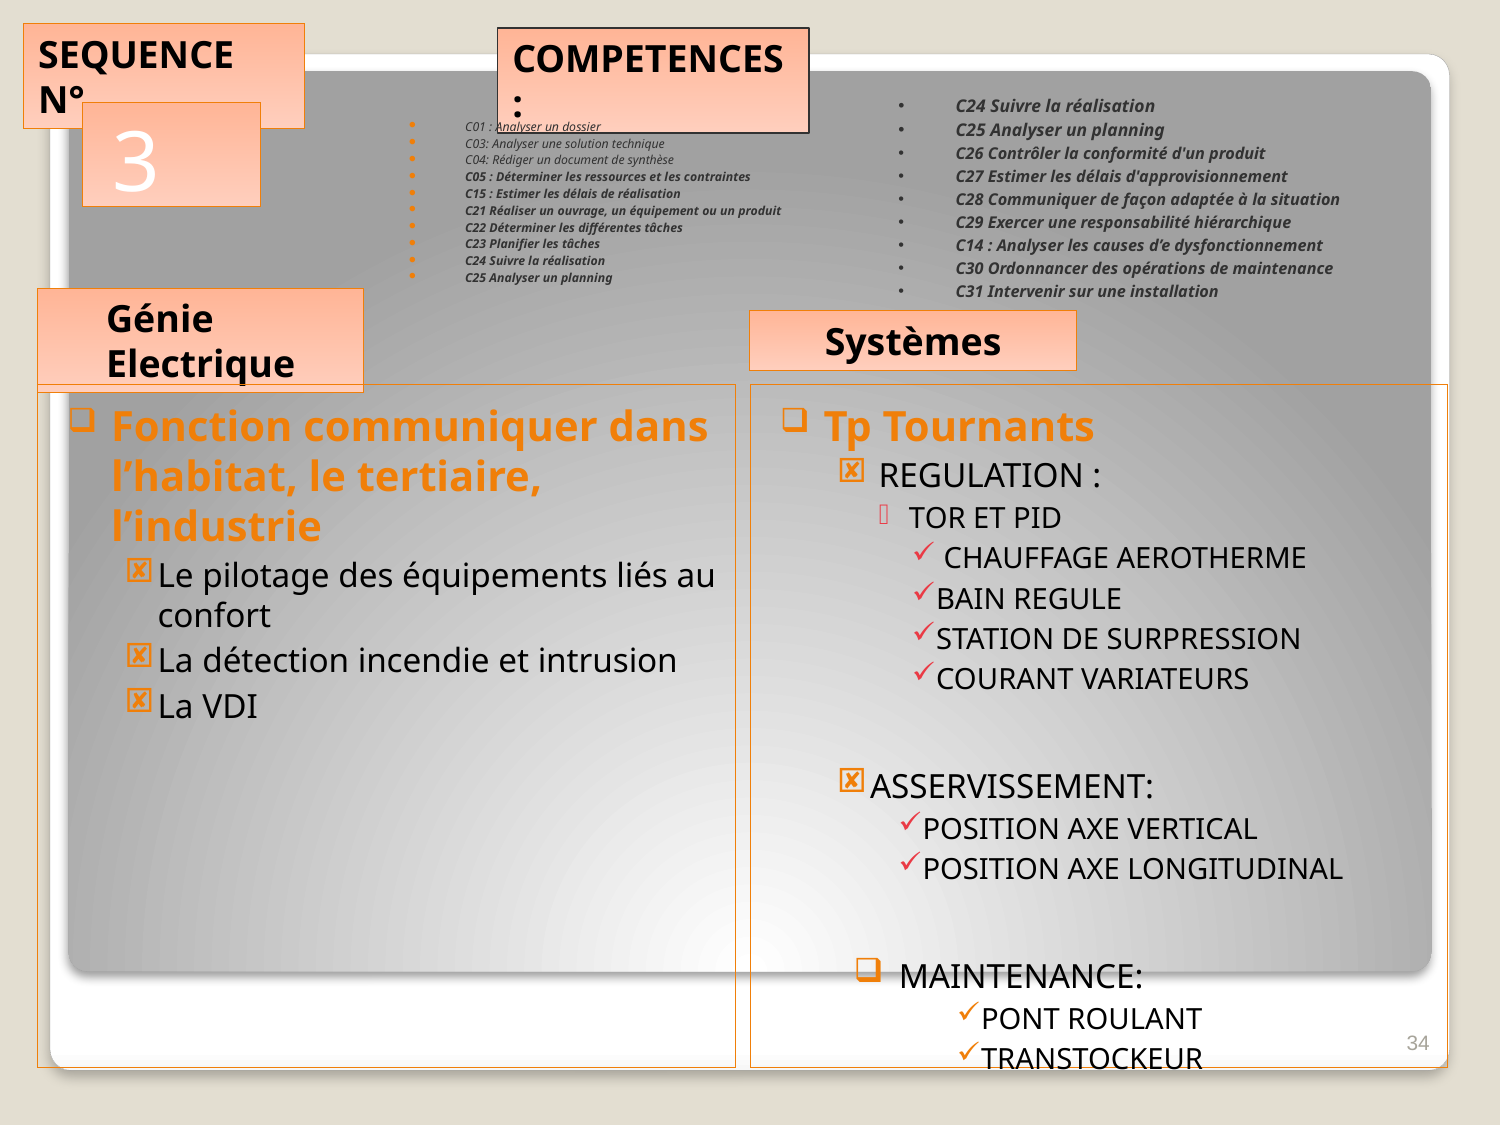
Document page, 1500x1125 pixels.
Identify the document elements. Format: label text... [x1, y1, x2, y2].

list Tp Tournants REGULATION : TOR ET PID CHAUFFAGE AEROTHERME BAIN REGULE STATION DE SURPRESSION COURANT VARIATEURS ASSERVISSEMENT: POSITION AXE VERTICAL POSITION AXE LONGITUDINAL MAINTENANCE: PONT ROULANT TRANSTOCKEUR [750, 384, 1448, 1068]
text_box C24 Suivre la réalisation C25 Analyser un planning C26 Contrôler la conformité d'un produit C27 Estimer les délais d'approvisionnement C28 Communiquer de façon adaptée à la situation C29 Exercer une responsabilité hiérarchique C14 : Analyser les causes d’e dysfonctionnement C30 Ordonnancer des opérations de maintenance C31 Intervenir sur une installation [883, 87, 1463, 311]
list 3 [82, 102, 261, 207]
list C01 : Analyser un dossier C03: Analyser une solution technique C04: Rédiger un document de synthèse C05 : Déterminer les ressources et les contraintes C15 : Estimer les délais de réalisation C21 Réaliser un ouvrage, un équipement ou un produit C22 Déterminer les différentes tâches C23 Planifier les tâches C24 Suivre la réalisation C25 Analyser un planning [378, 87, 883, 296]
slide_number 34 [1369, 1002, 1445, 1063]
list Fonction communiquer dans l’habitat, le tertiaire, l’industrie Le pilotage des équipements liés au confort La détection incendie et intrusion La VDI [37, 384, 736, 1068]
